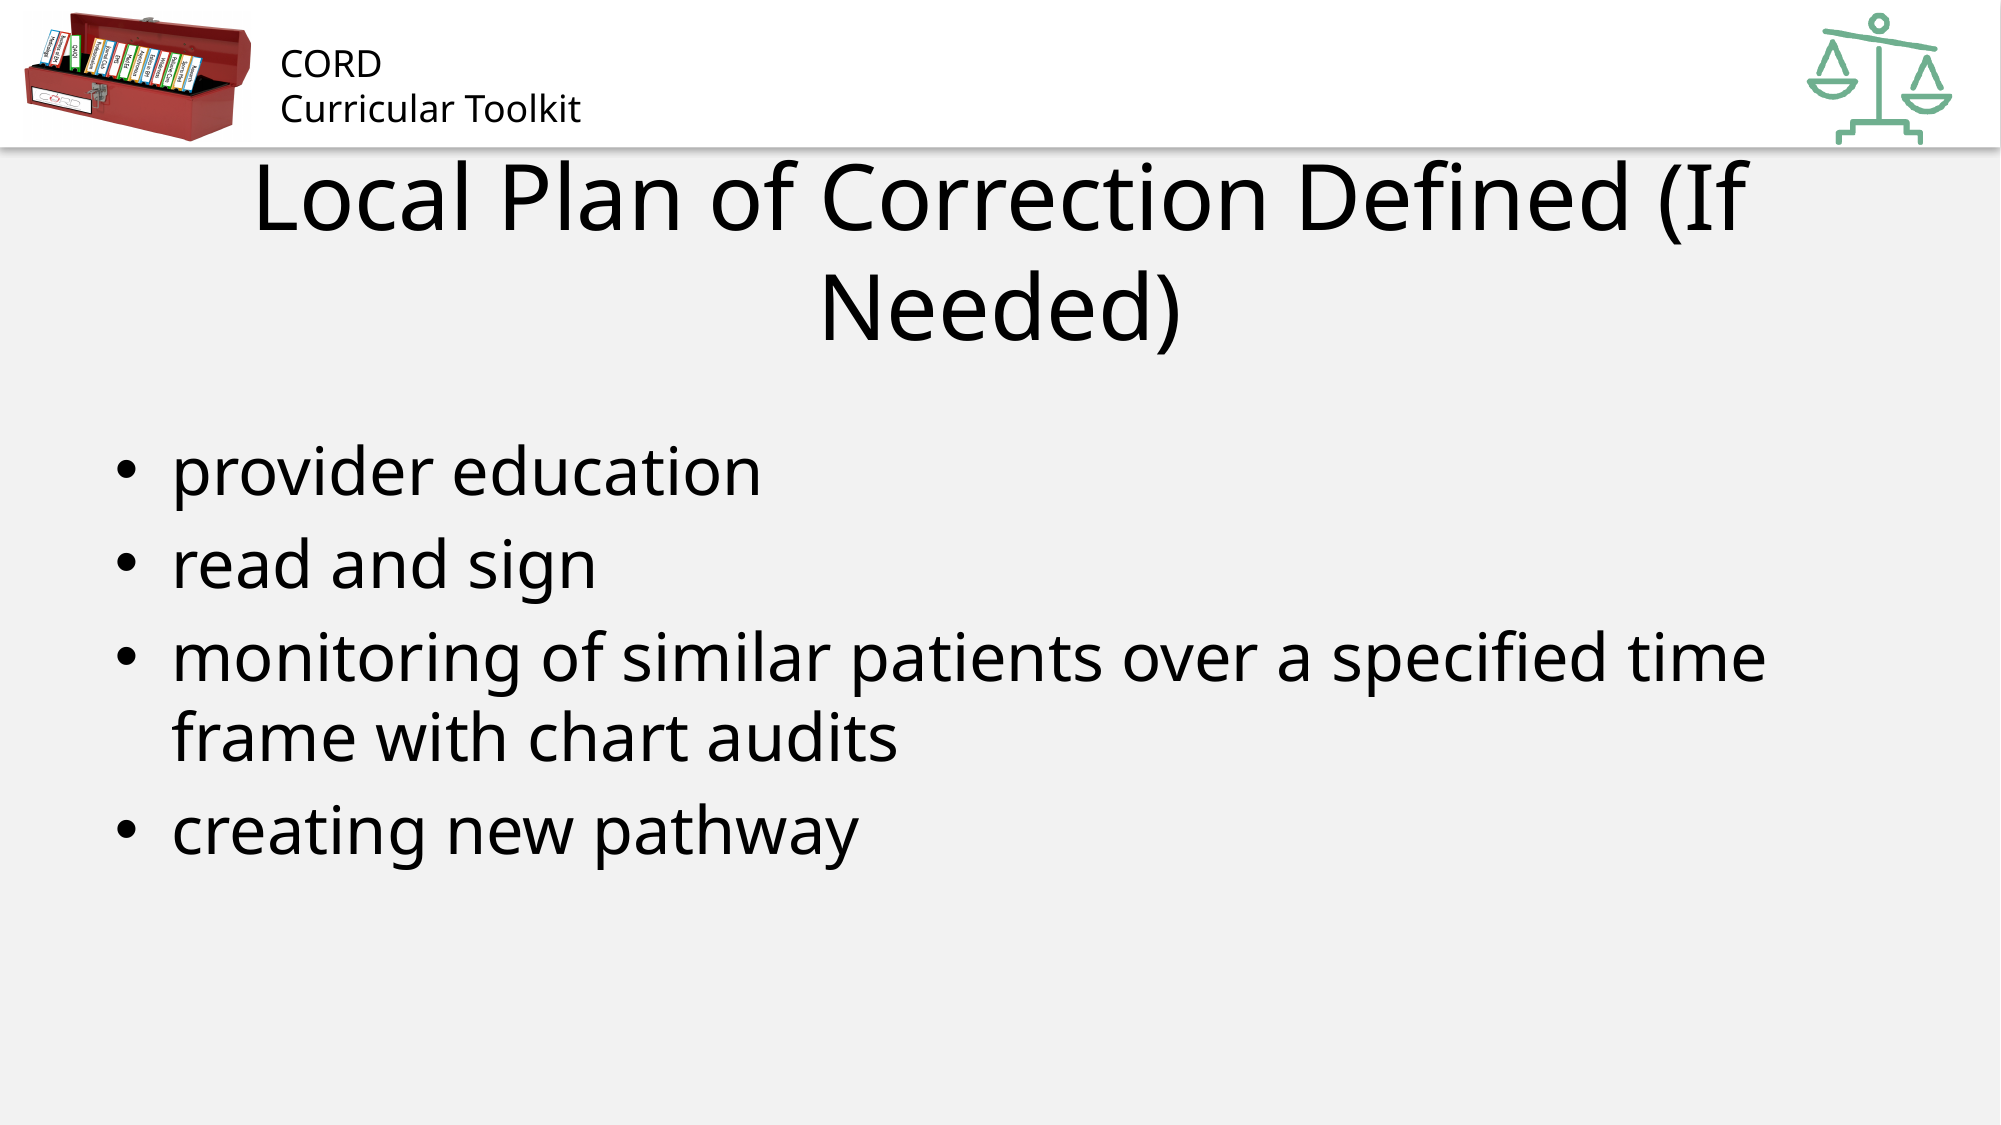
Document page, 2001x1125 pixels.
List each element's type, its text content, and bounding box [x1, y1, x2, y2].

list provider education read and sign monitoring of similar patients over a specified time frame with chart audits creating new pathway [99, 420, 1900, 1095]
picture [1796, 0, 1961, 161]
title Local Plan of Correction Defined (If Needed) [99, 155, 1900, 343]
